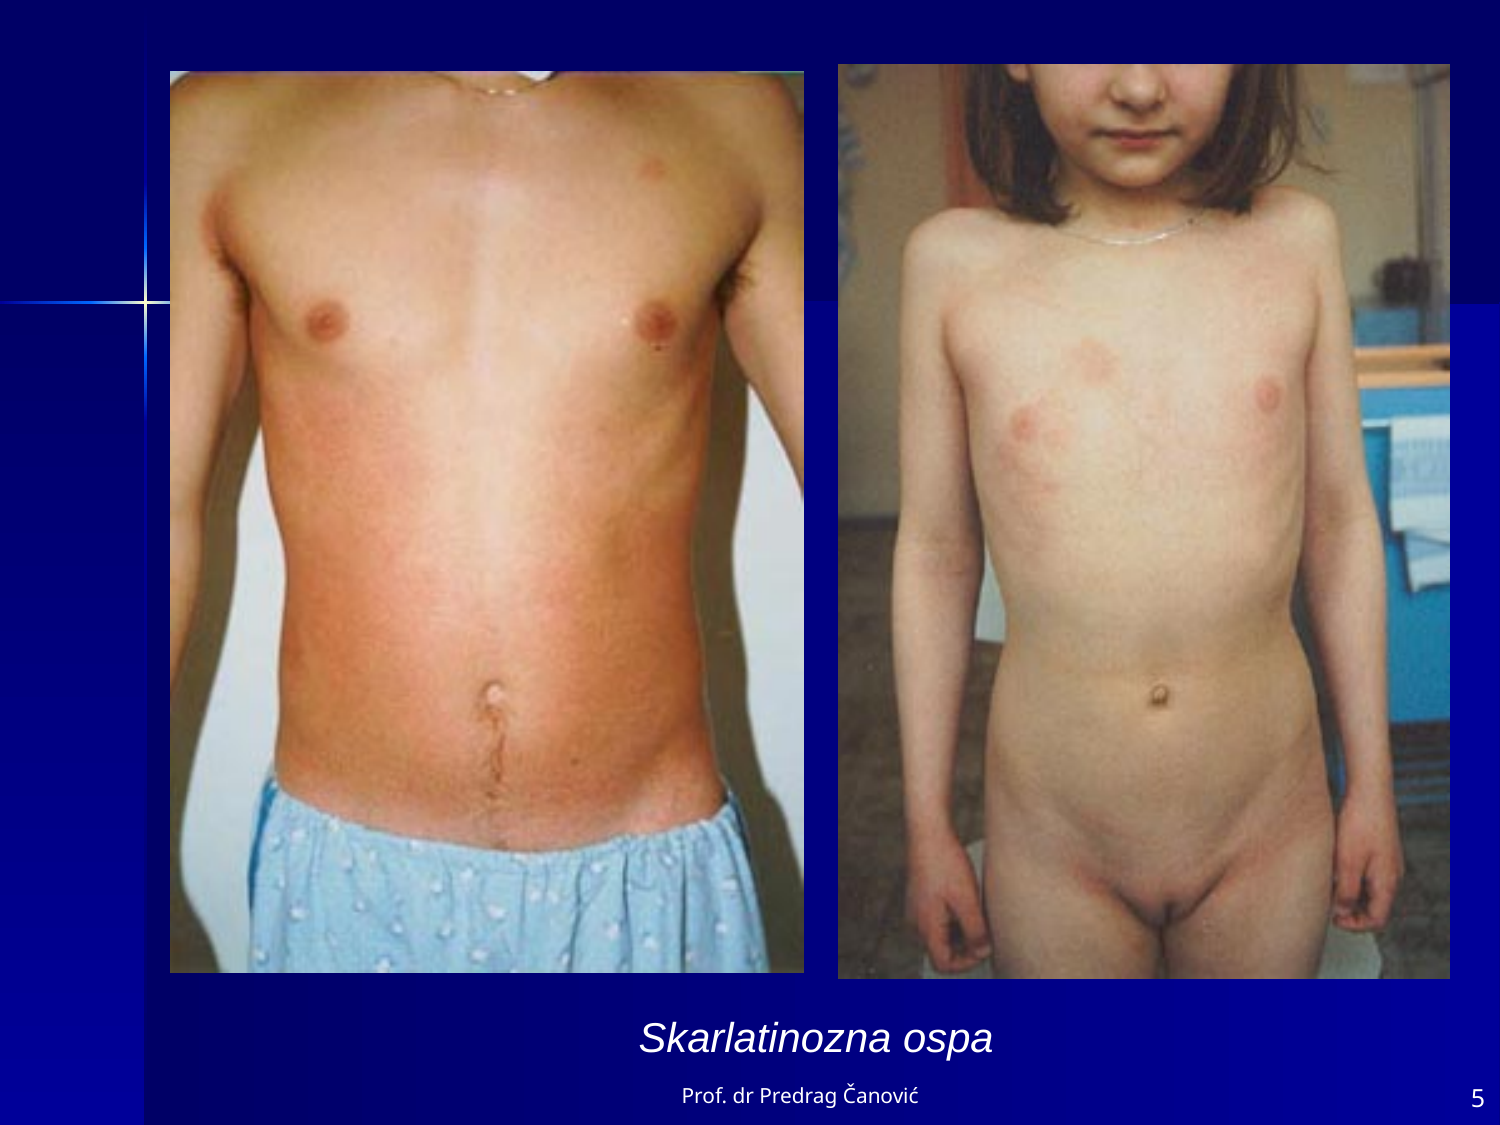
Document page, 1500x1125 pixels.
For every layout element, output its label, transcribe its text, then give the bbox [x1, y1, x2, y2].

picture [837, 64, 1450, 979]
slide_number 5 [1187, 1074, 1500, 1125]
footer Prof. dr Predrag Čanović [562, 1074, 1038, 1125]
text_box Skarlatinozna ospa [623, 1003, 1009, 1069]
picture [169, 70, 804, 973]
